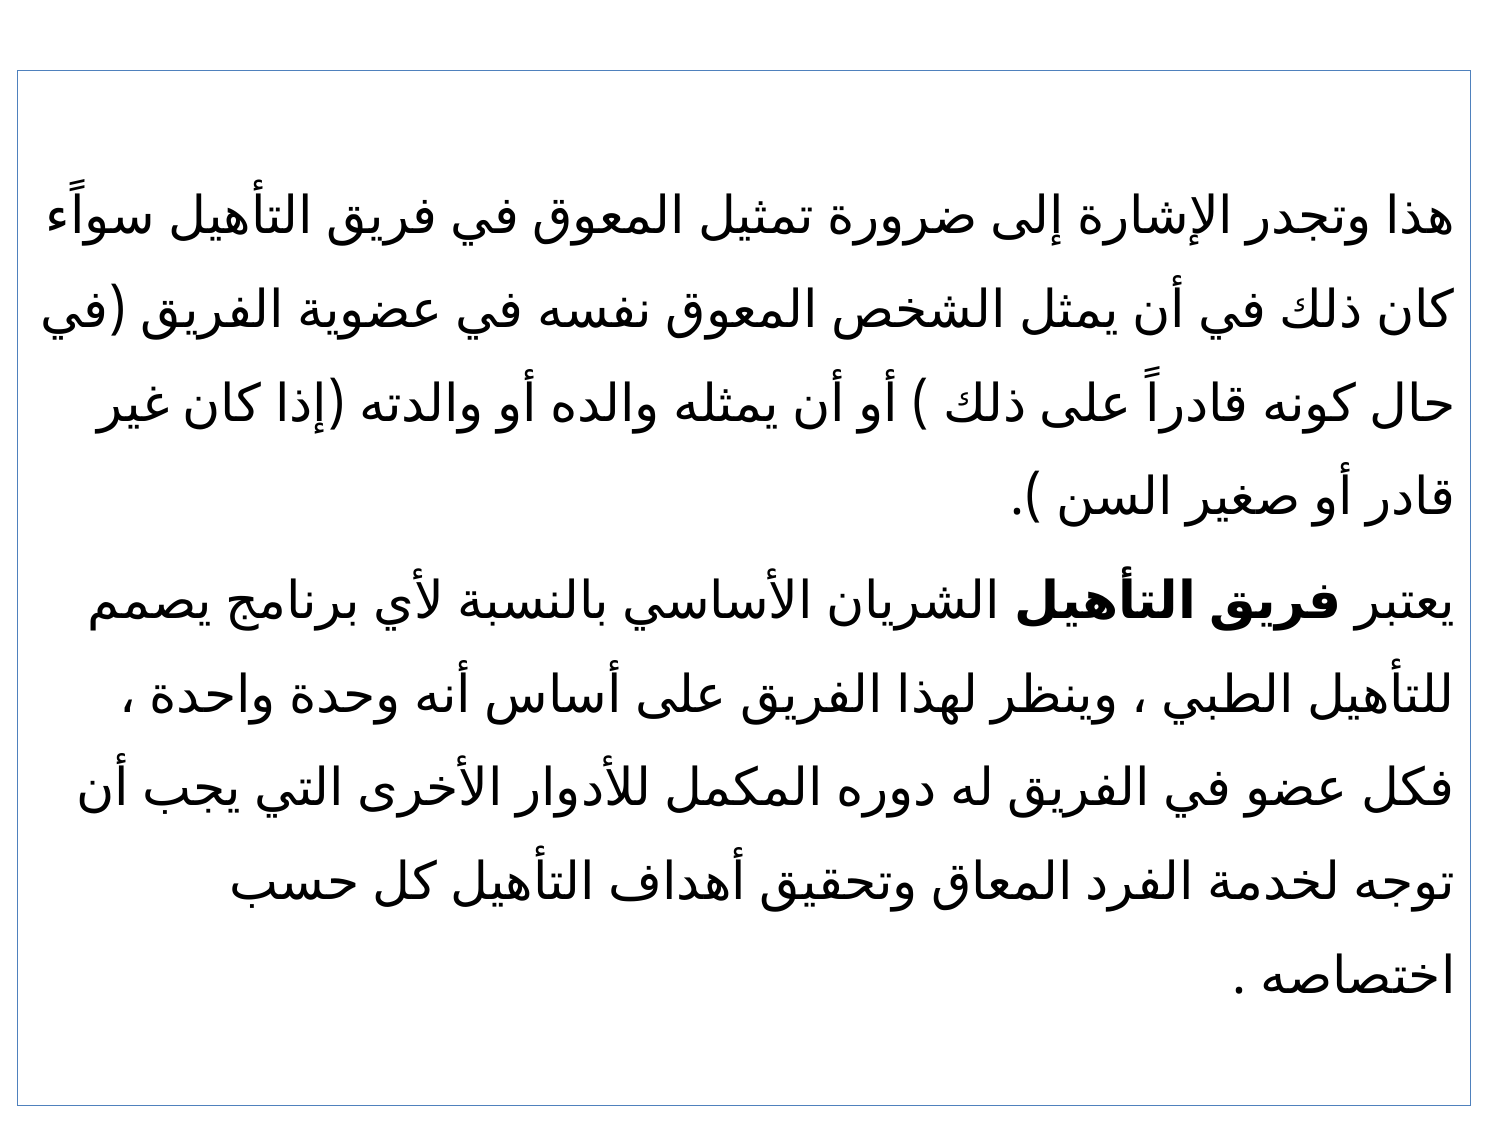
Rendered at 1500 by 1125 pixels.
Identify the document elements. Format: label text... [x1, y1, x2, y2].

list هذا وتجدر الإشارة إلى ضرورة تمثيل المعوق في فريق التأهيل سواًء كان ذلك في أن يمثل الشخص المعوق نفسه في عضوية الفريق (في حال كونه قادراً على ذلك ) أو أن يمثله والده أو والدته (إذا كان غير قادر أو صغير السن ). يعتبر فريق التأهيل الشريان الأساسي بالنسبة لأي برنامج يصمم للتأهيل الطبي ، وينظر لهذا الفريق على أساس أنه وحدة واحدة ، فكل عضو في الفريق له دوره المكمل للأدوار الأخرى التي يجب أن توجه لخدمة الفرد المعاق وتحقيق أهداف التأهيل كل حسب اختصاصه . [17, 70, 1471, 1106]
